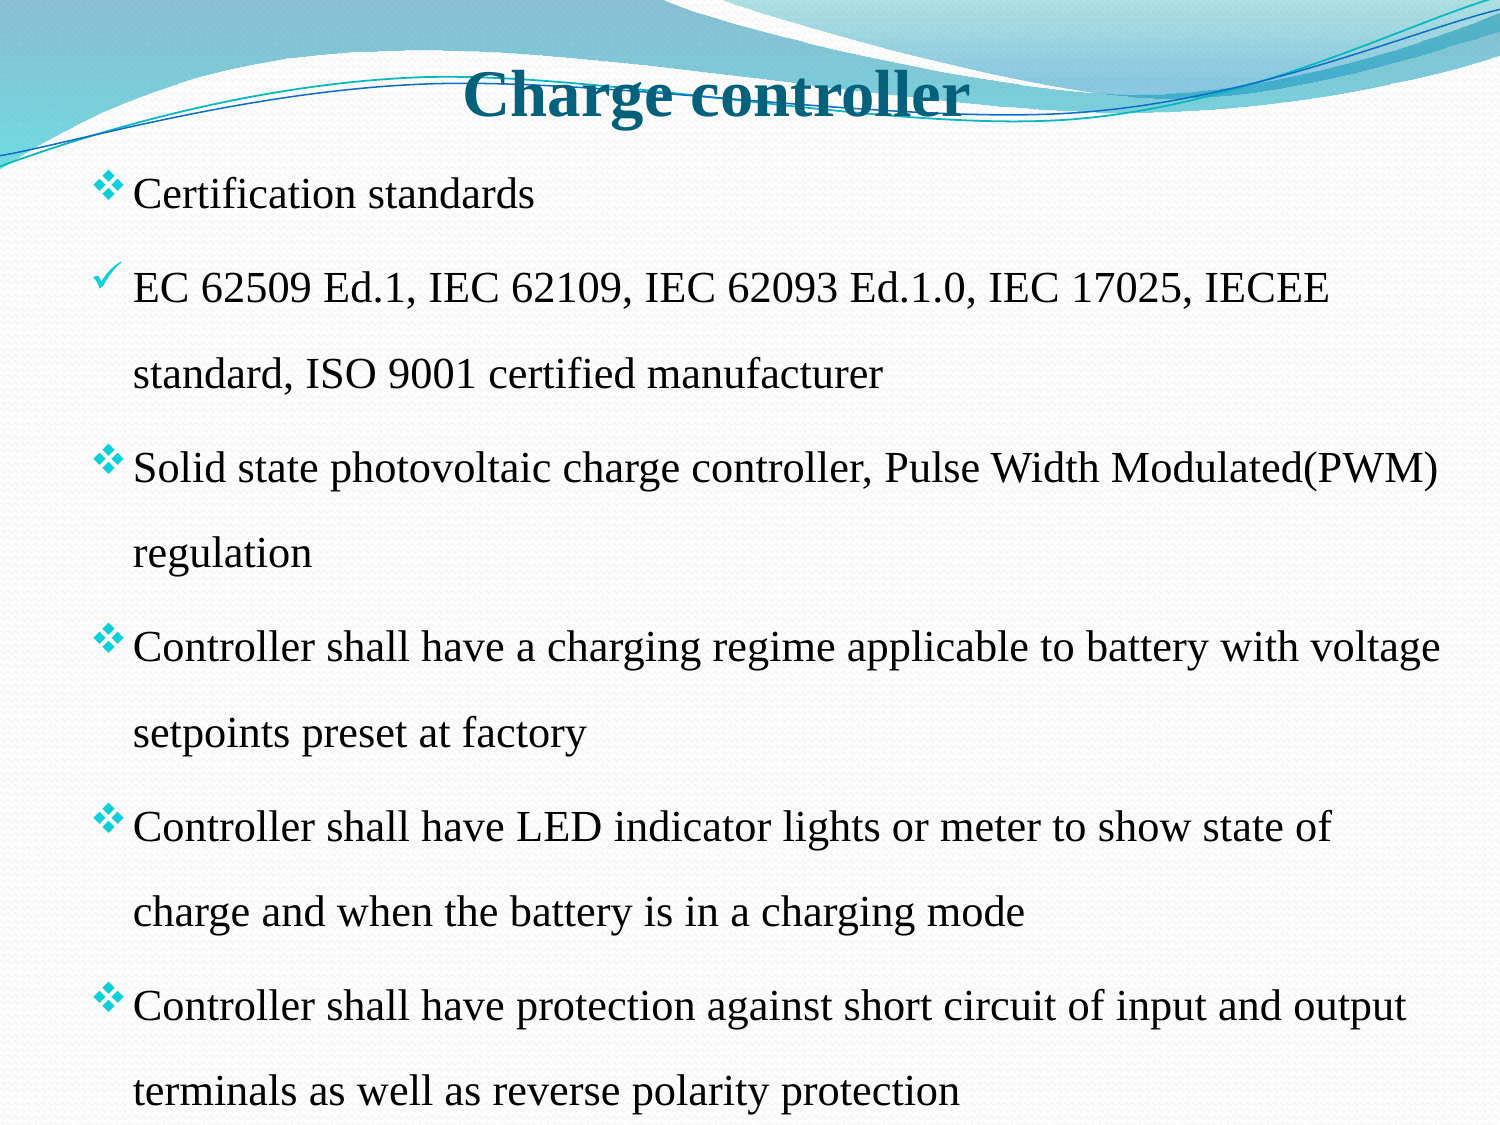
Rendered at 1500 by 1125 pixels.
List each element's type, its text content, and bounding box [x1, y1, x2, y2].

title Charge controller [462, 12, 1038, 125]
list Certification standards EC 62509 Ed.1, IEC 62109, IEC 62093 Ed.1.0, IEC 17025, IECEE standard, ISO 9001 certified manufacturer Solid state photovoltaic charge controller, Pulse Width Modulated(PWM) regulation Controller shall have a charging regime applicable to battery with voltage setpoints preset at factory Controller shall have LED indicator lights or meter to show state of charge and when the battery is in a charging mode Controller shall have protection against short circuit of input and output terminals as well as reverse polarity protection [75, 125, 1475, 1125]
